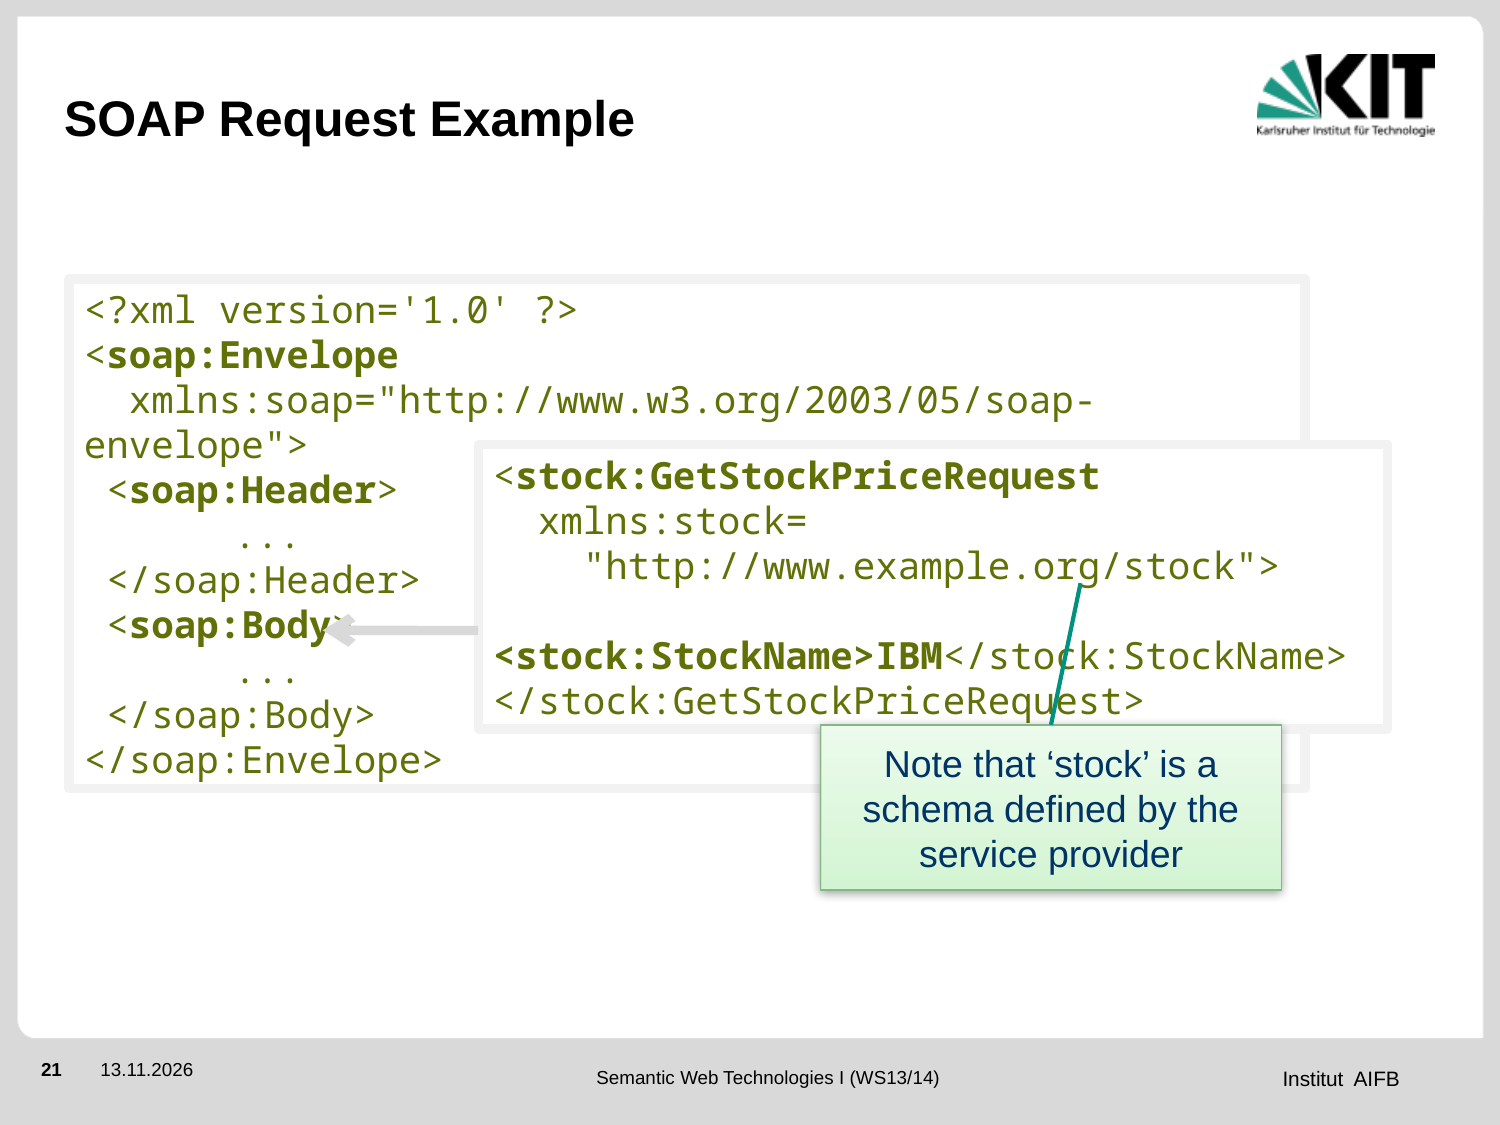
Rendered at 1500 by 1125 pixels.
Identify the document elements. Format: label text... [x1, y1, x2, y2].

text_box <?xml version='1.0' ?> <soap:Envelope xmlns:soap="http://www.w3.org/2003/05/soap-envelope"> <soap:Header> ... </soap:Header> <soap:Body> ... </soap:Body> </soap:Envelope> [69, 278, 1306, 789]
text_box Note that ‘stock’ is a schema defined by the service provider [820, 724, 1282, 891]
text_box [994, 638, 1137, 669]
title SOAP Request Example [64, 54, 1198, 147]
picture [0, 0, 1500, 1125]
text_box <stock:GetStockPriceRequest xmlns:stock= "http://www.example.org/stock"> <stock:StockName>IBM</stock:StockName> </stock:GetStockPriceRequest> [478, 444, 1388, 730]
